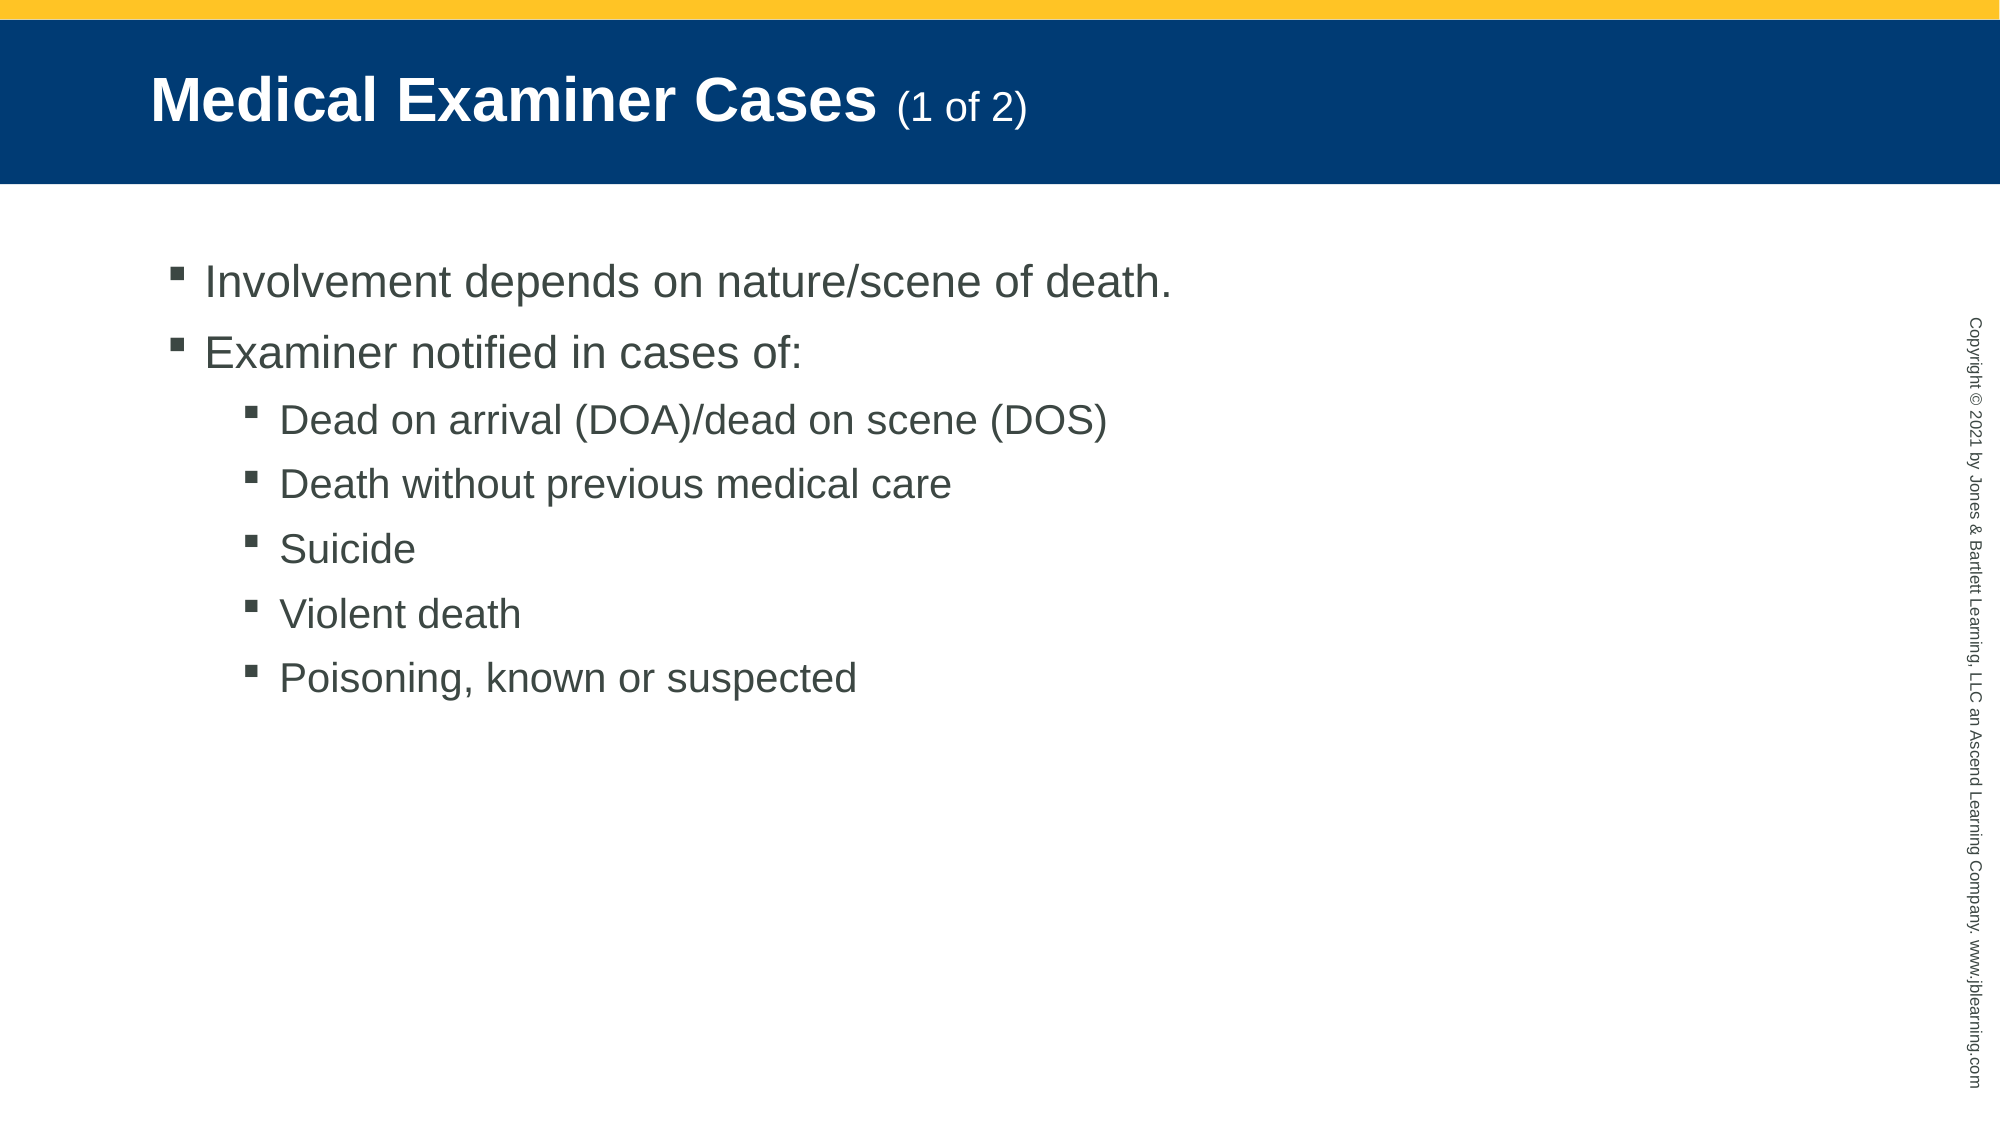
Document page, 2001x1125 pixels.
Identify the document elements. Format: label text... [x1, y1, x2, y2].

list Involvement depends on nature/scene of death. Examiner notified in cases of: Dead on arrival (DOA)/dead on scene (DOS) Death without previous medical care Suicide Violent death Poisoning, known or suspected [151, 244, 1840, 1016]
title Medical Examiner Cases (1 of 2) [0, 19, 2000, 185]
